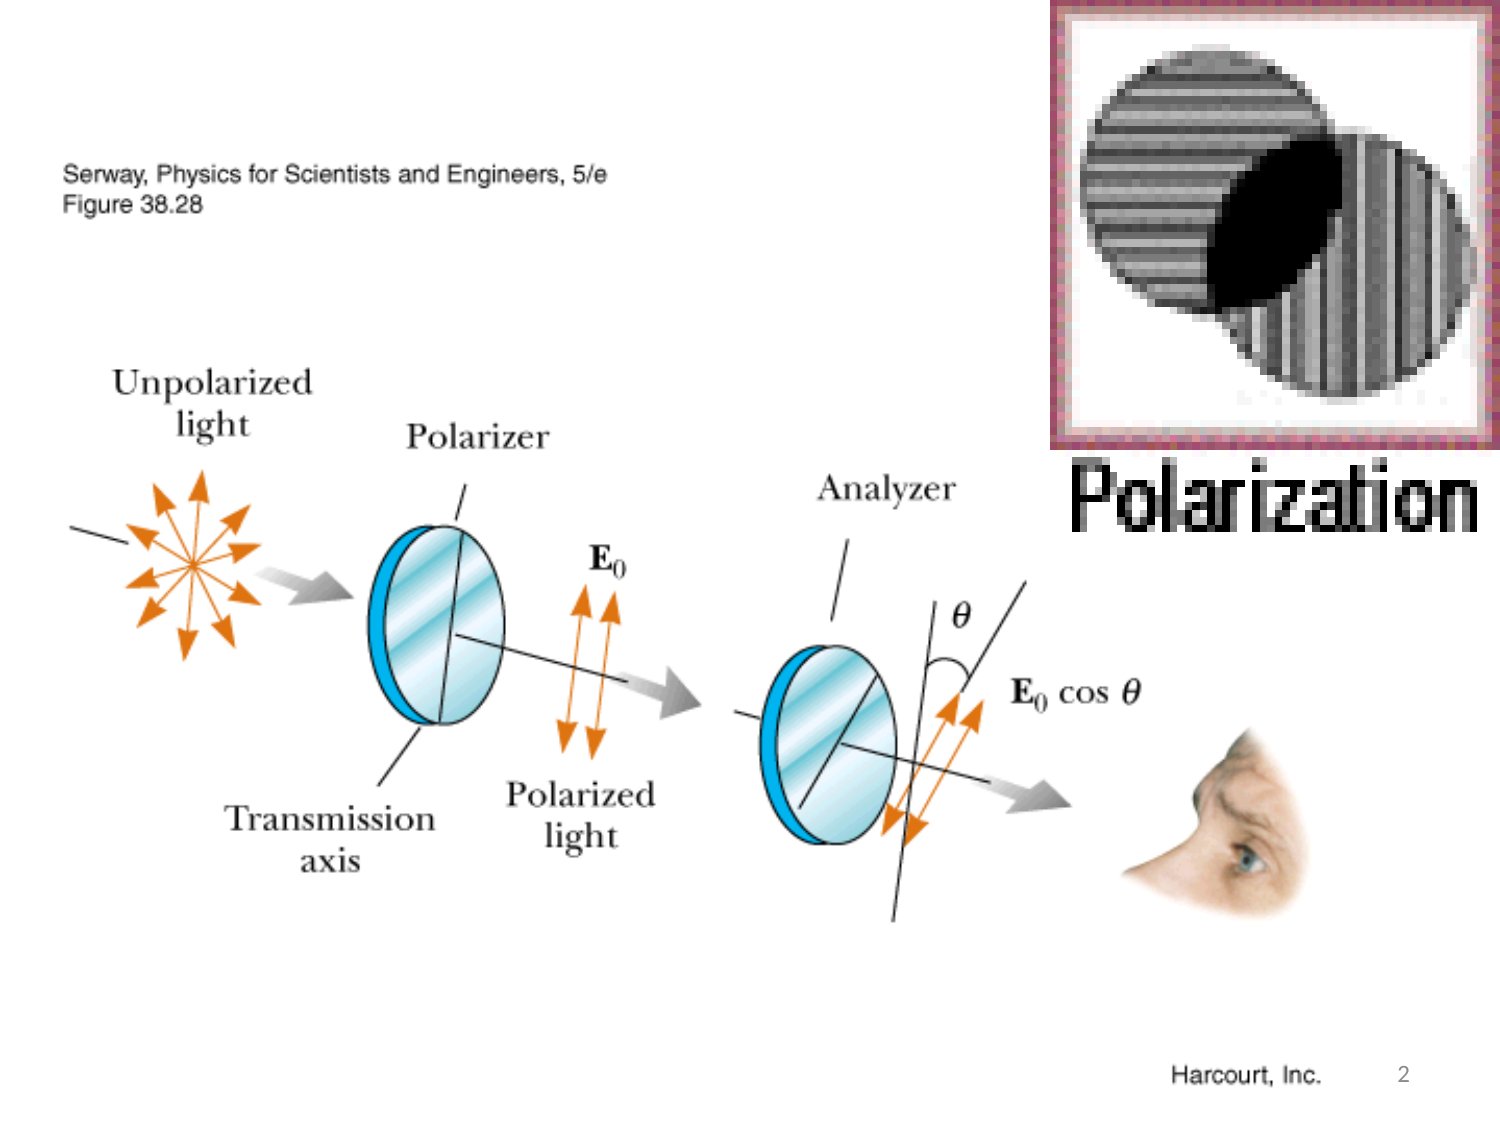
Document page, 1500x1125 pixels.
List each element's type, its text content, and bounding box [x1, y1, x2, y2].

picture [37, 0, 1500, 1125]
slide_number 2 [1374, 1042, 1425, 1103]
